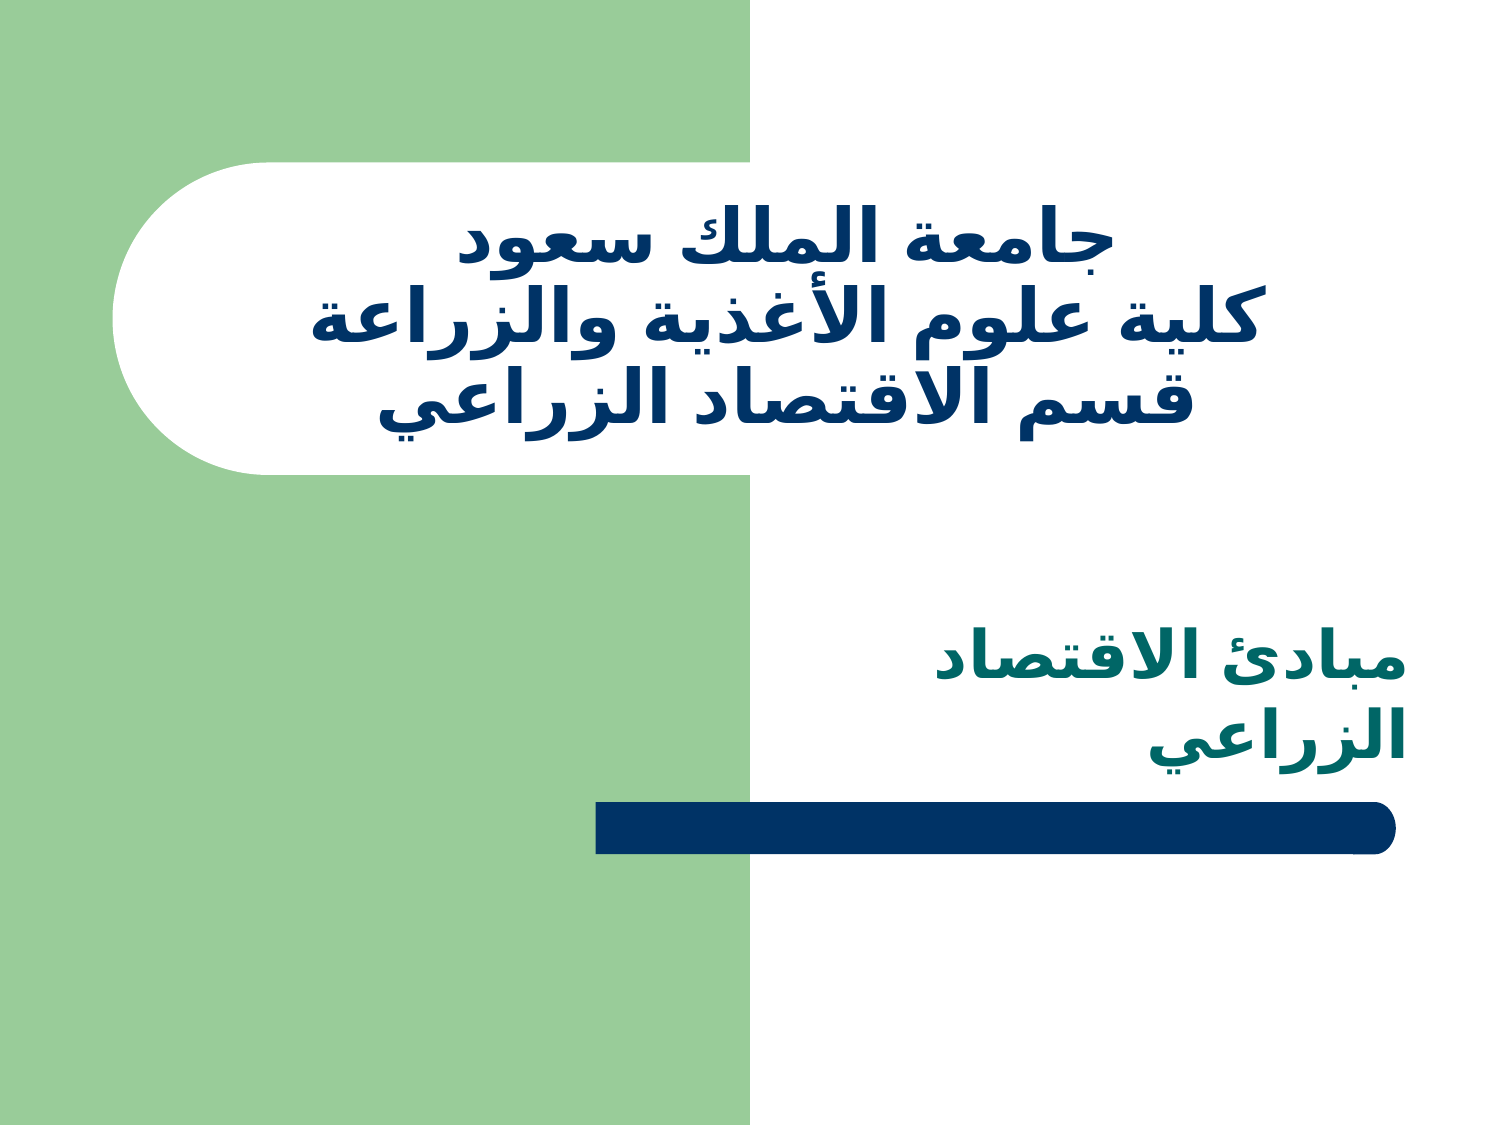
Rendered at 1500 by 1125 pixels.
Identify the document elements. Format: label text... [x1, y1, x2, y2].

subtitle مبادئ الاقتصاد الزراعي [766, 480, 1425, 780]
title جامعة الملك سعود كلية علوم الأغذية والزراعة قسم الاقتصاد الزراعي [112, 162, 1463, 475]
